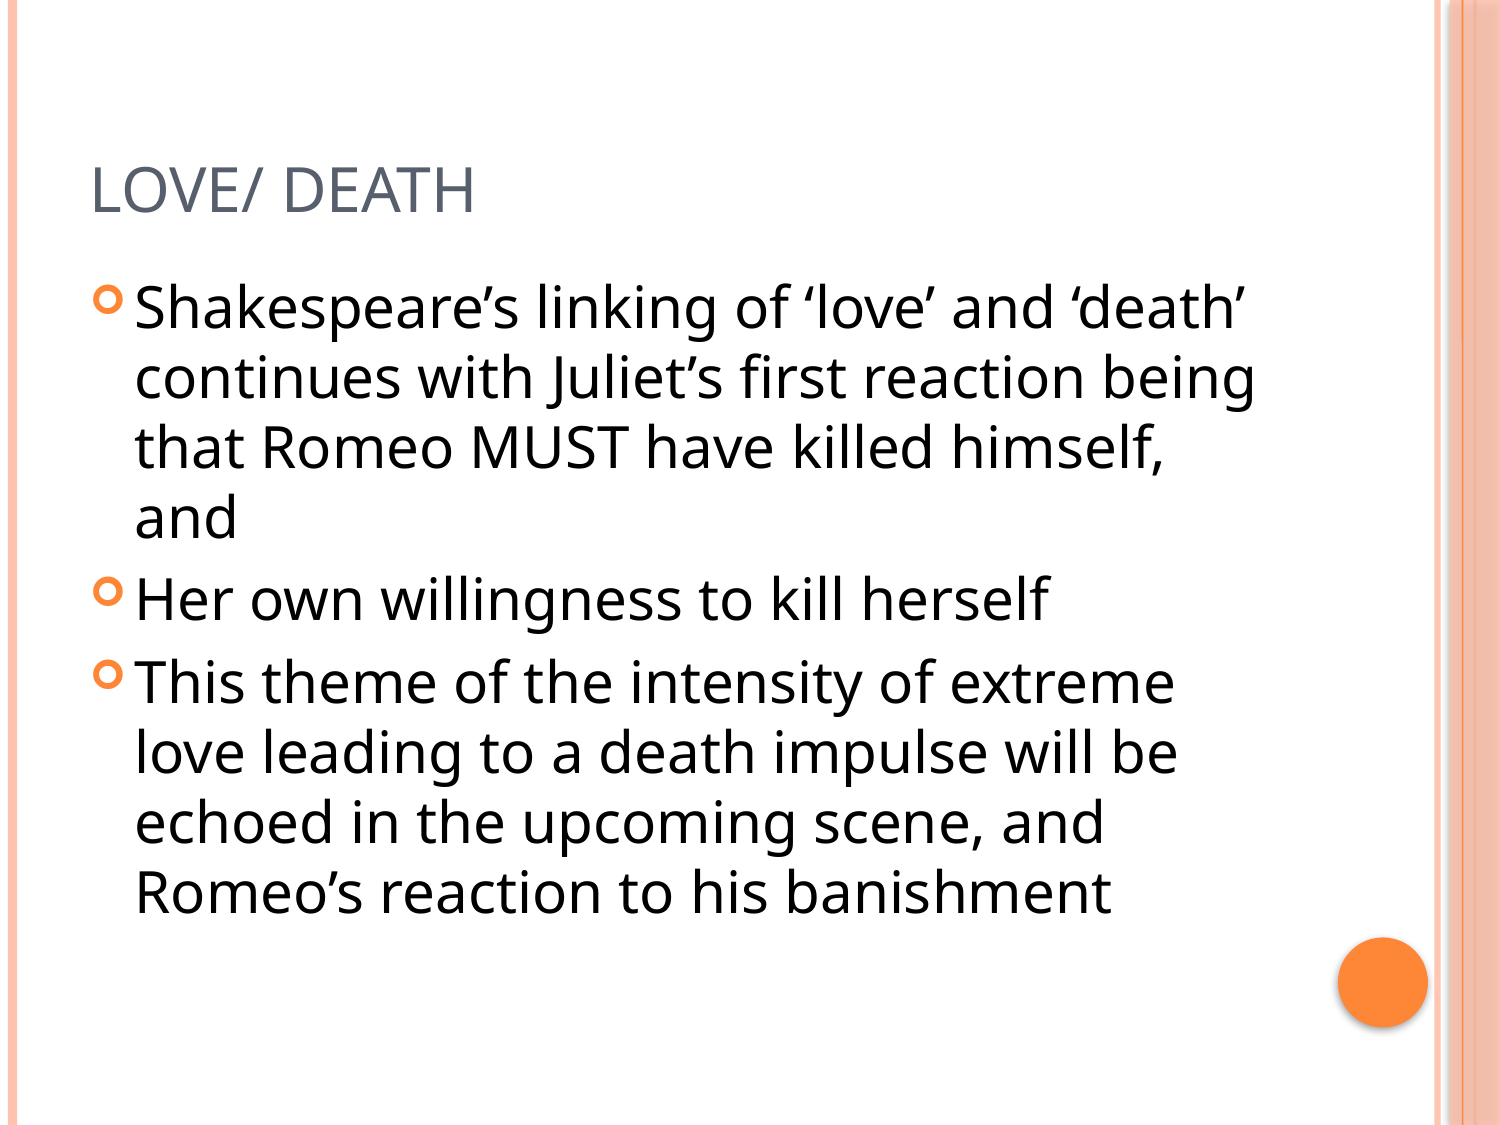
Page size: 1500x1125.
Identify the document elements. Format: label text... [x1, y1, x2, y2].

title Love/ Death [75, 45, 1300, 233]
list Shakespeare’s linking of ‘love’ and ‘death’ continues with Juliet’s first reaction being that Romeo MUST have killed himself, and Her own willingness to kill herself This theme of the intensity of extreme love leading to a death impulse will be echoed in the upcoming scene, and Romeo’s reaction to his banishment [75, 262, 1300, 1062]
